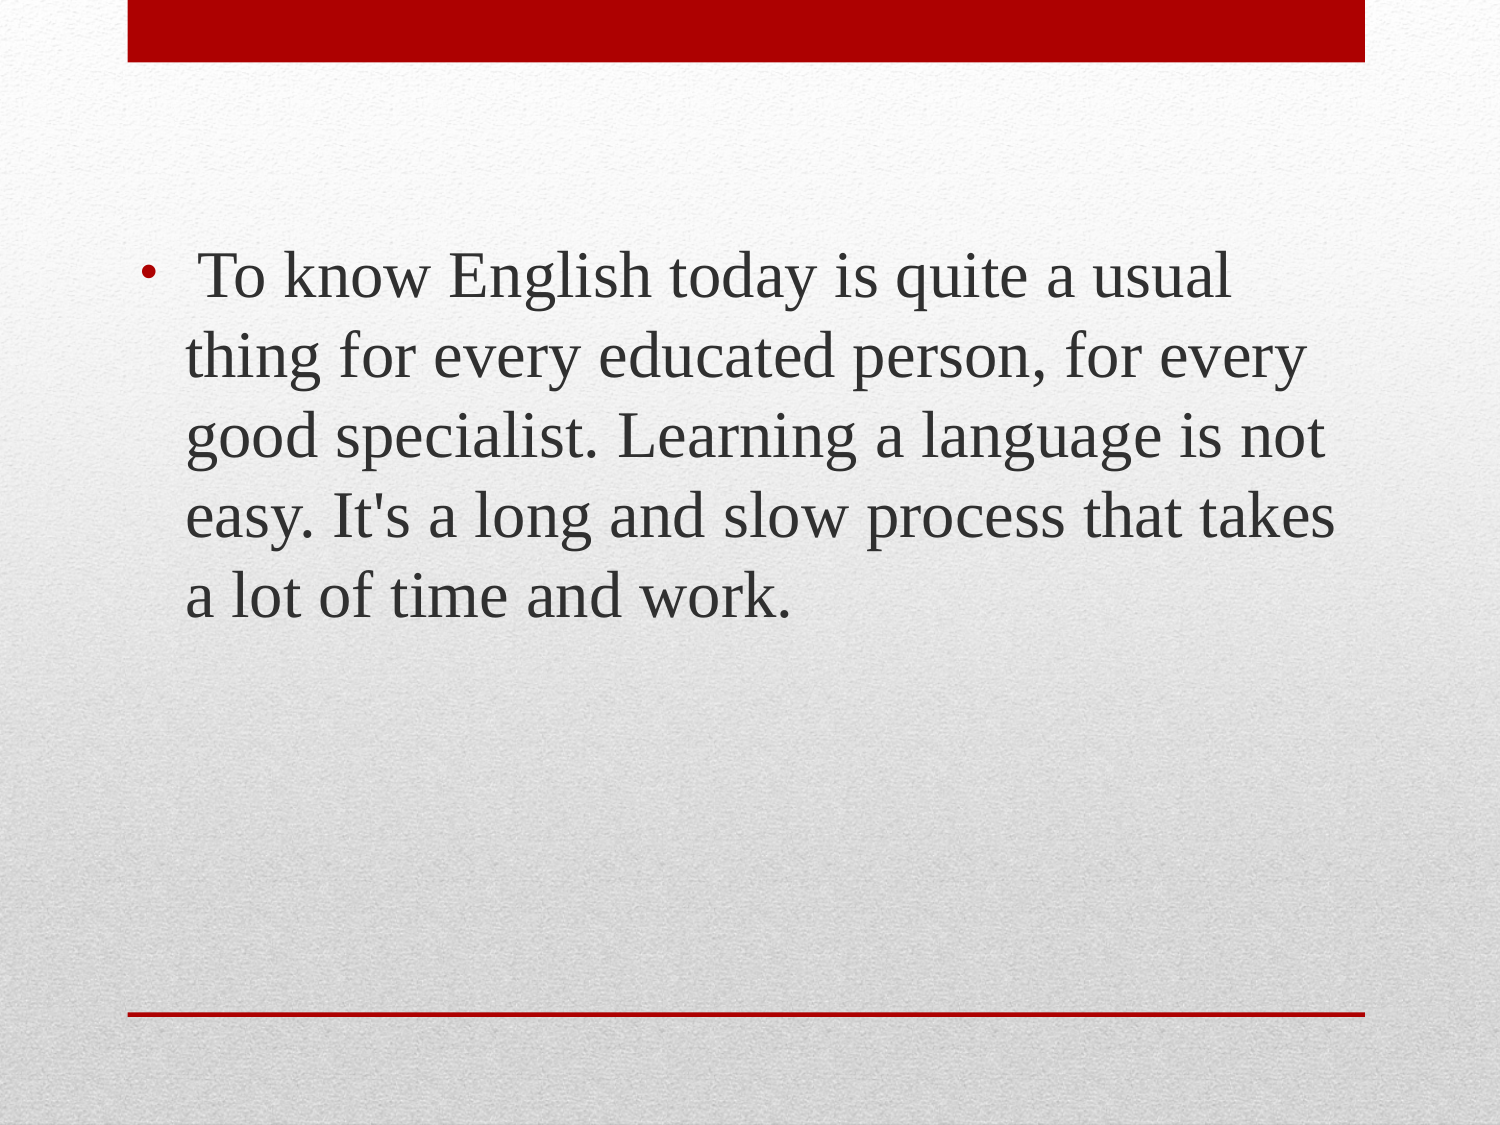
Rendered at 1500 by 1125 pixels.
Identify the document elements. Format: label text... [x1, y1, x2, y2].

list To know English today is quite a usual thing for every educated person, for every good specialist. Learning a language is not easy. It's a long and slow process that takes a lot of time and work. [125, 112, 1363, 750]
